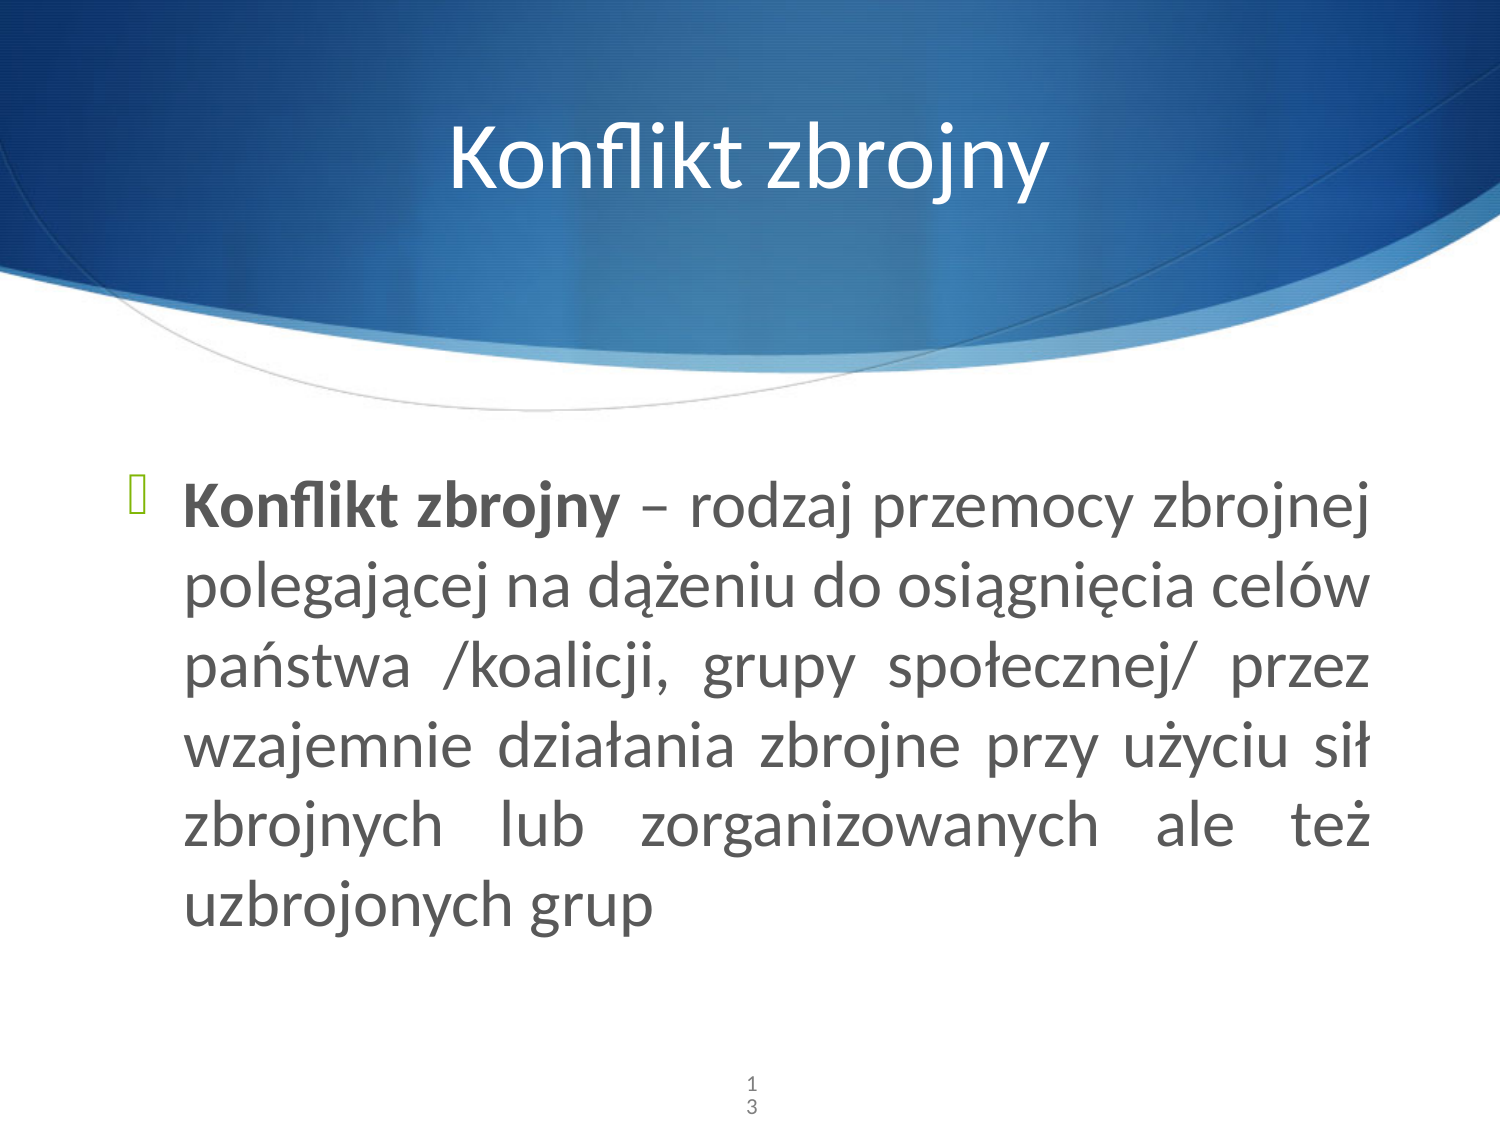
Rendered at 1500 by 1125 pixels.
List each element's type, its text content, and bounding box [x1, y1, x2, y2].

list Konflikt zbrojny – rodzaj przemocy zbrojnej polegającej na dążeniu do osiągnięcia celów państwa /koalicji, grupy społecznej/ przez wzajemnie działania zbrojne przy użyciu sił zbrojnych lub zorganizowanych ale też uzbrojonych grup [121, 454, 1379, 991]
slide_number 13 [730, 1062, 769, 1103]
title Konflikt zbrojny [75, 0, 1425, 301]
picture [0, 0, 1500, 1125]
